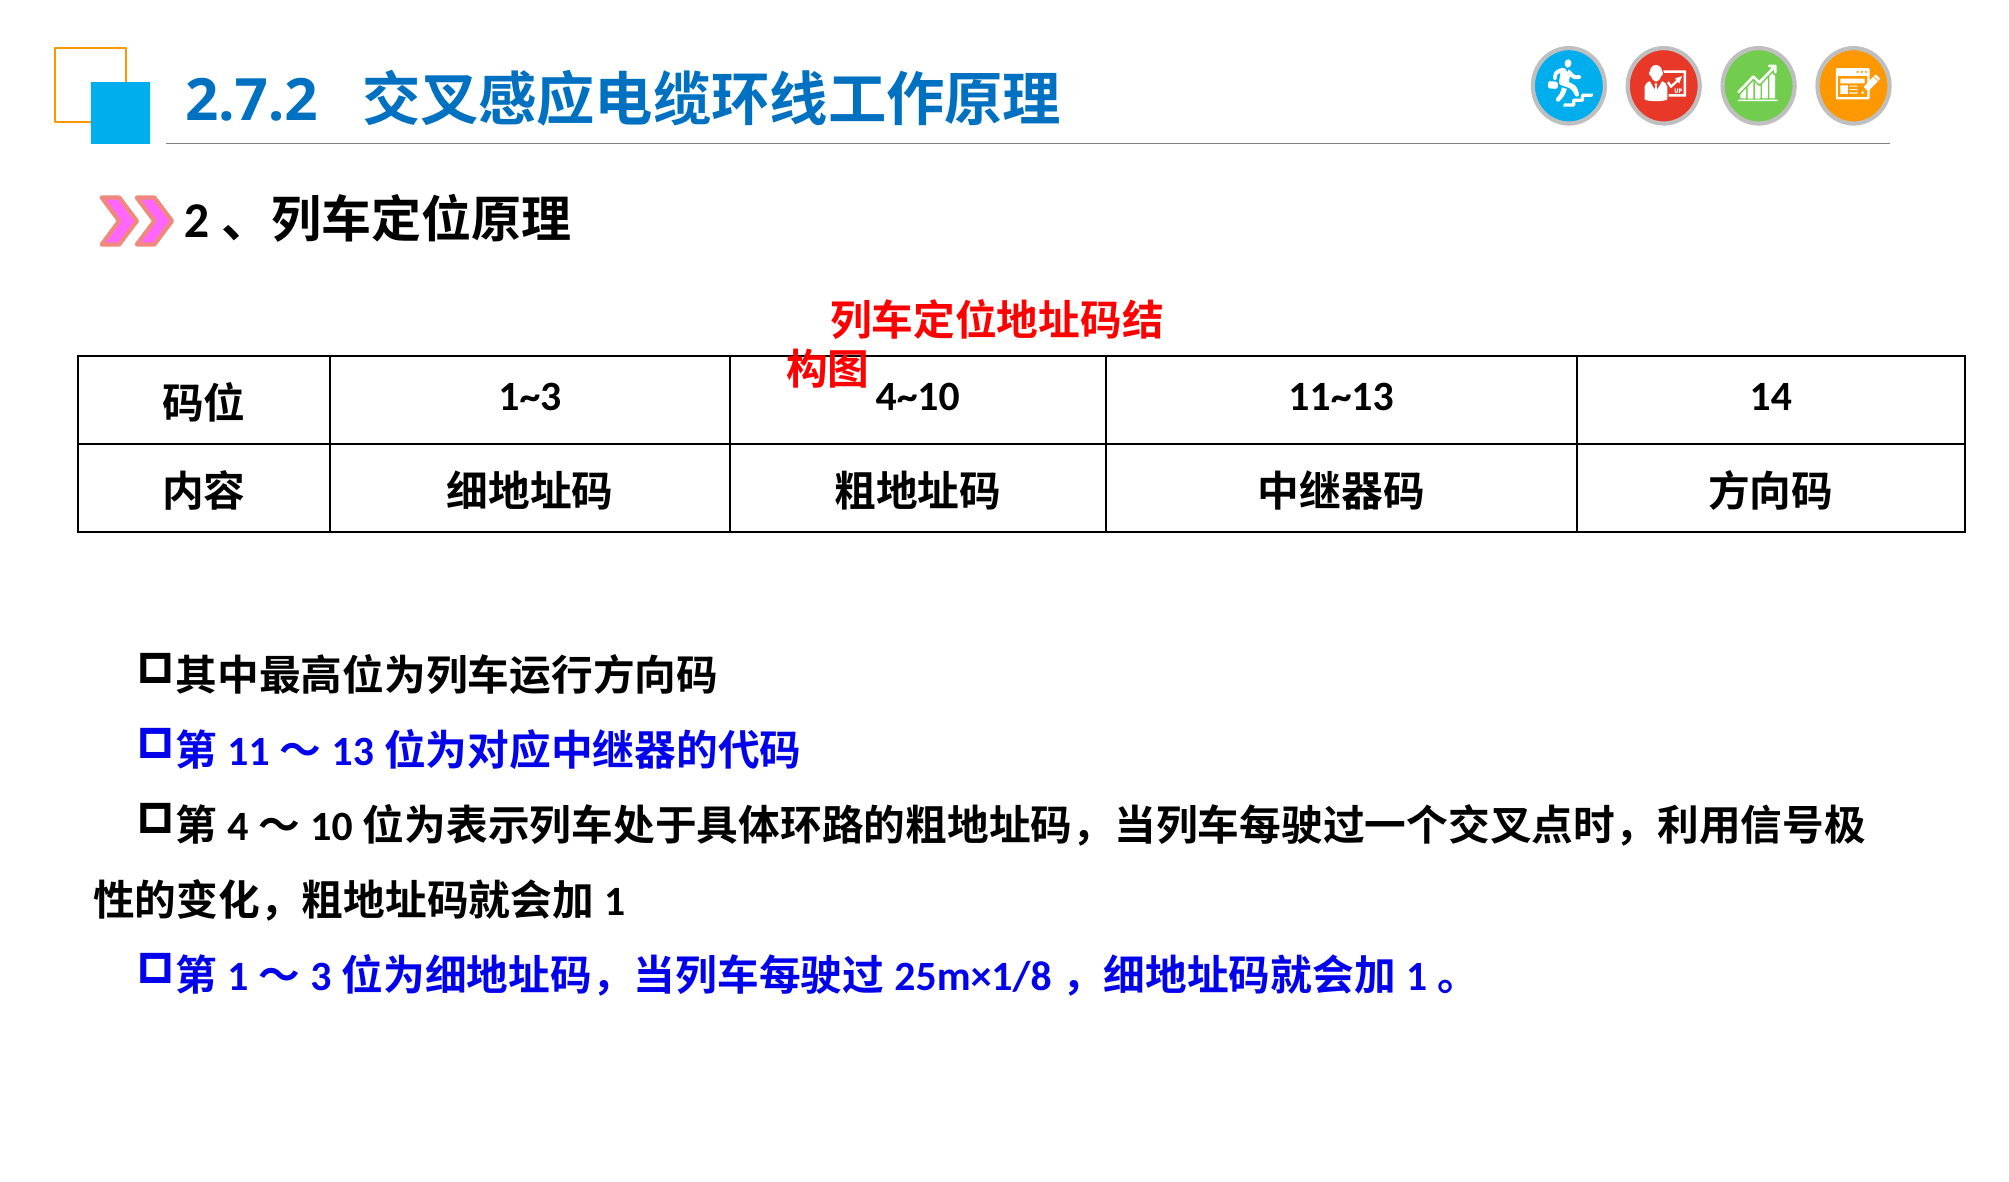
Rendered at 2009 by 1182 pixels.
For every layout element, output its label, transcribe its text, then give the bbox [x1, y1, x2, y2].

text_box 其中最高位为列车运行方向码 第11～13位为对应中继器的代码 第4～10位为表示列车处于具体环路的粗地址码，当列车每驶过一个交叉点时，利用信号极性的变化，粗地址码就会加1 第1～3位为细地址码，当列车每驶过25m×1/8，细地址码就会加1。 [78, 615, 1895, 1006]
table_cell 细地址码 [331, 445, 729, 531]
table_header 14 [1578, 357, 1964, 443]
table_header 1~3 [331, 357, 729, 443]
table_cell 内容 [79, 445, 329, 531]
table_cell 中继器码 [1107, 445, 1576, 531]
text_box 2.7.2 交叉感应电缆环线工作原理 [164, 51, 1082, 142]
table_header 11~13 [1107, 357, 1576, 443]
table_header 4~10 [731, 357, 1105, 443]
table_cell 方向码 [1578, 445, 1964, 531]
table_cell 粗地址码 [731, 445, 1105, 531]
table_header 码位 [79, 357, 329, 443]
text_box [101, 180, 584, 257]
text_box 列车定位地址码结构图 [771, 285, 1219, 351]
